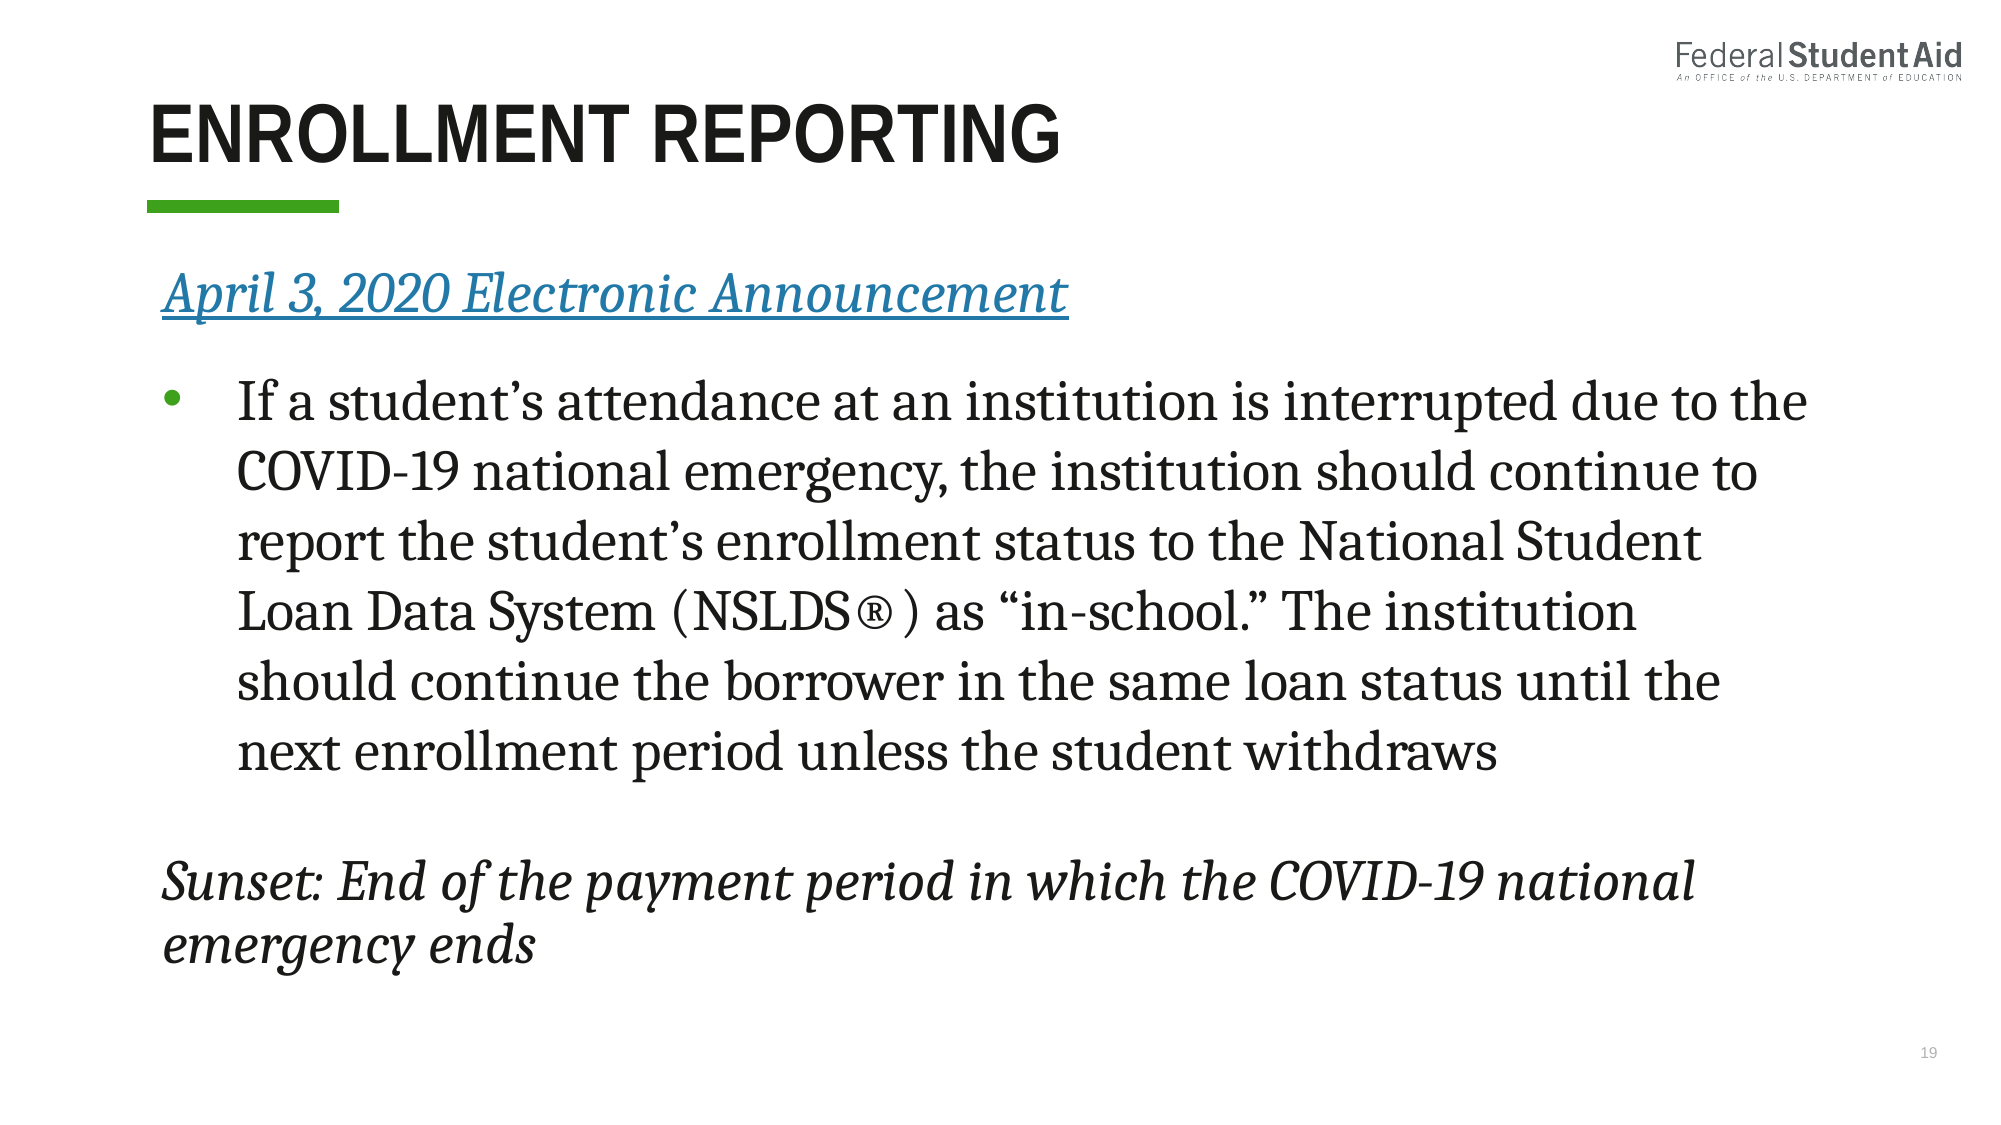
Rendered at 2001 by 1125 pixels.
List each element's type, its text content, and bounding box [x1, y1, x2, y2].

list April 3, 2020 Electronic Announcement If a student’s attendance at an institution is interrupted due to the COVID-19 national emergency, the institution should continue to report the student’s enrollment status to the National Student Loan Data System (NSLDS®) as “in-school.” The institution should continue the borrower in the same loan status until the next enrollment period unless the student withdraws Sunset: End of the payment period in which the COVID-19 national emergency ends [147, 254, 1826, 1043]
title Enrollment reporting [149, 57, 1606, 189]
picture [1651, 16, 1986, 106]
slide_number 19 [1920, 1042, 1986, 1094]
